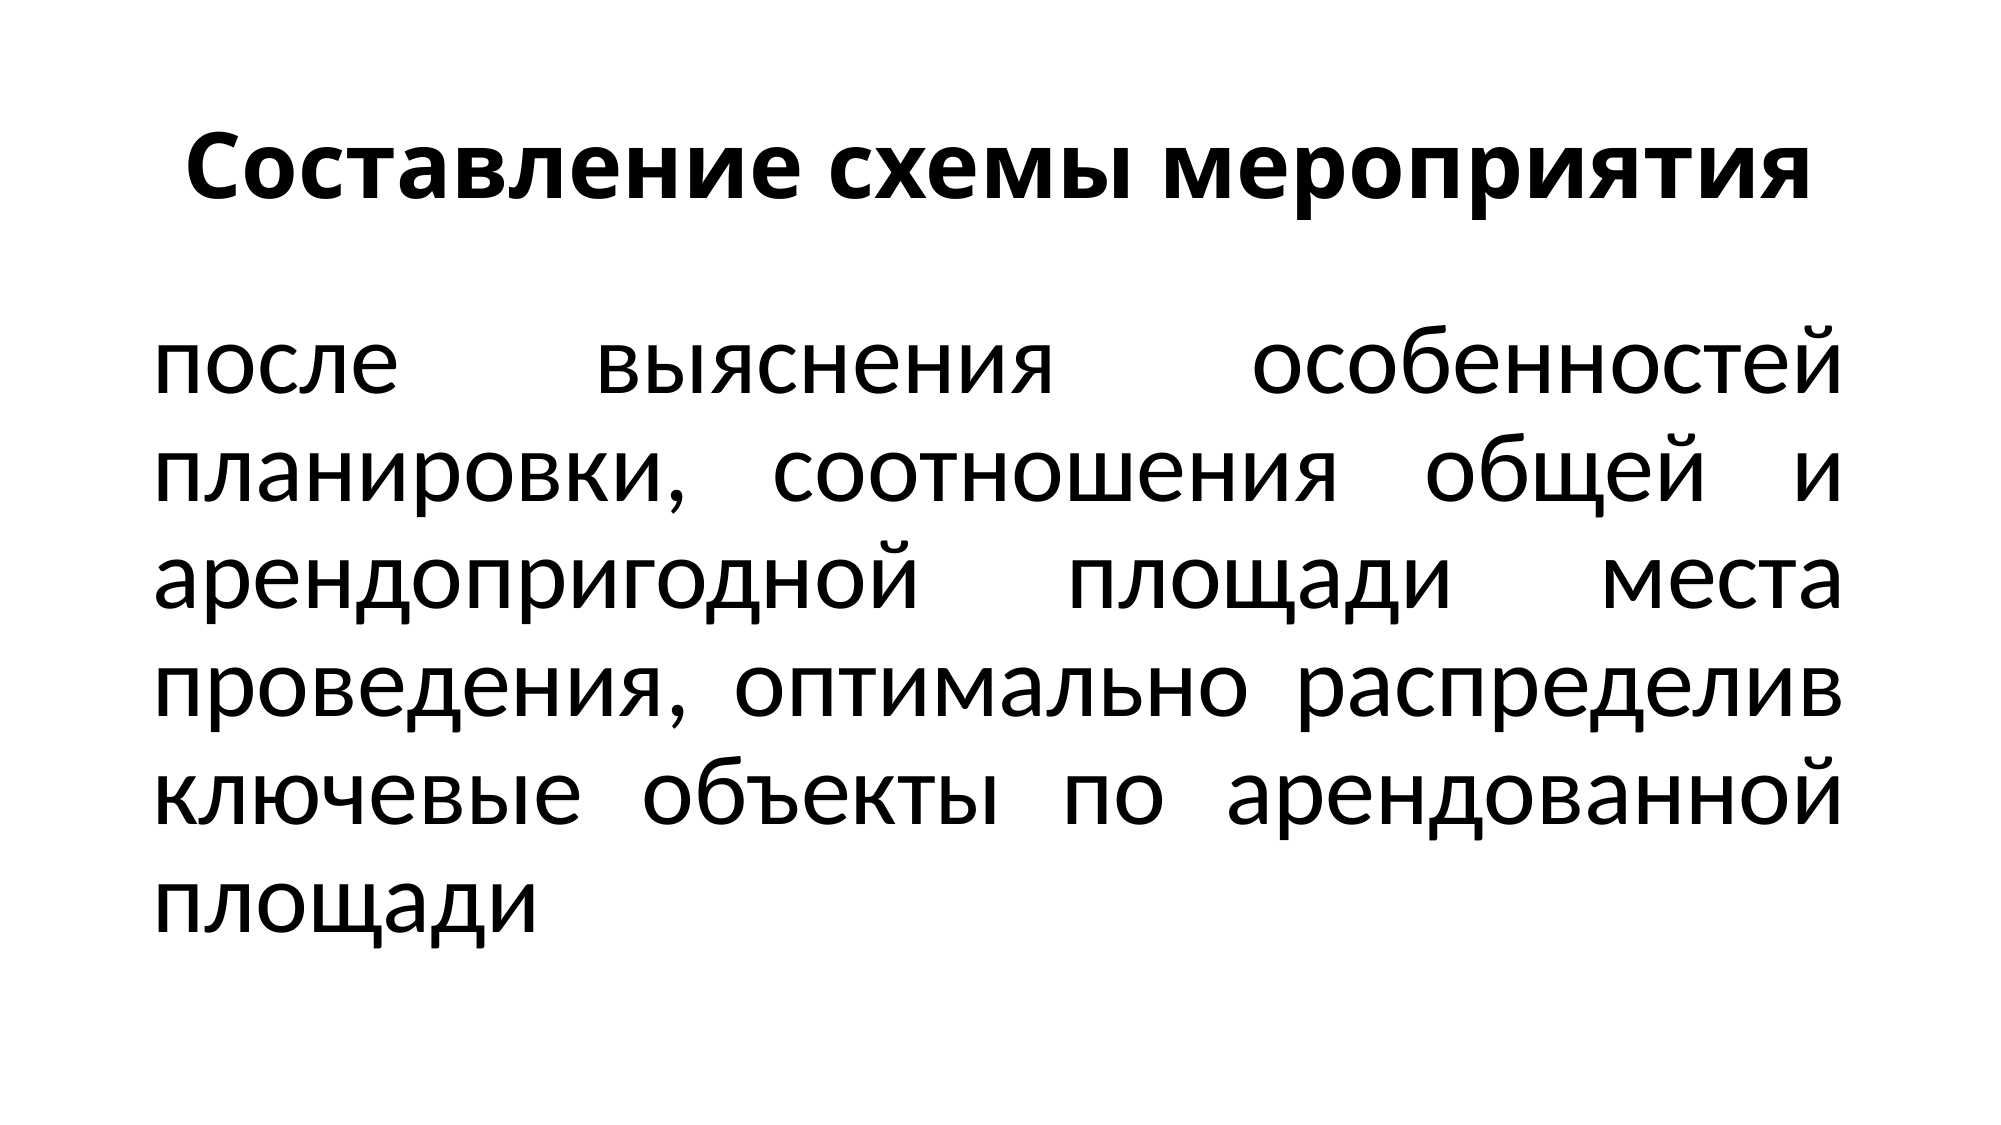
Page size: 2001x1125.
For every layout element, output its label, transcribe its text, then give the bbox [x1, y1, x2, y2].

list после выяснения особенностей планировки, соотношения общей и арендопригодной площади места проведения, оптимально распределив ключевые объекты по арендованной площади [137, 299, 1863, 1014]
title Составление схемы мероприятия [137, 59, 1863, 278]
